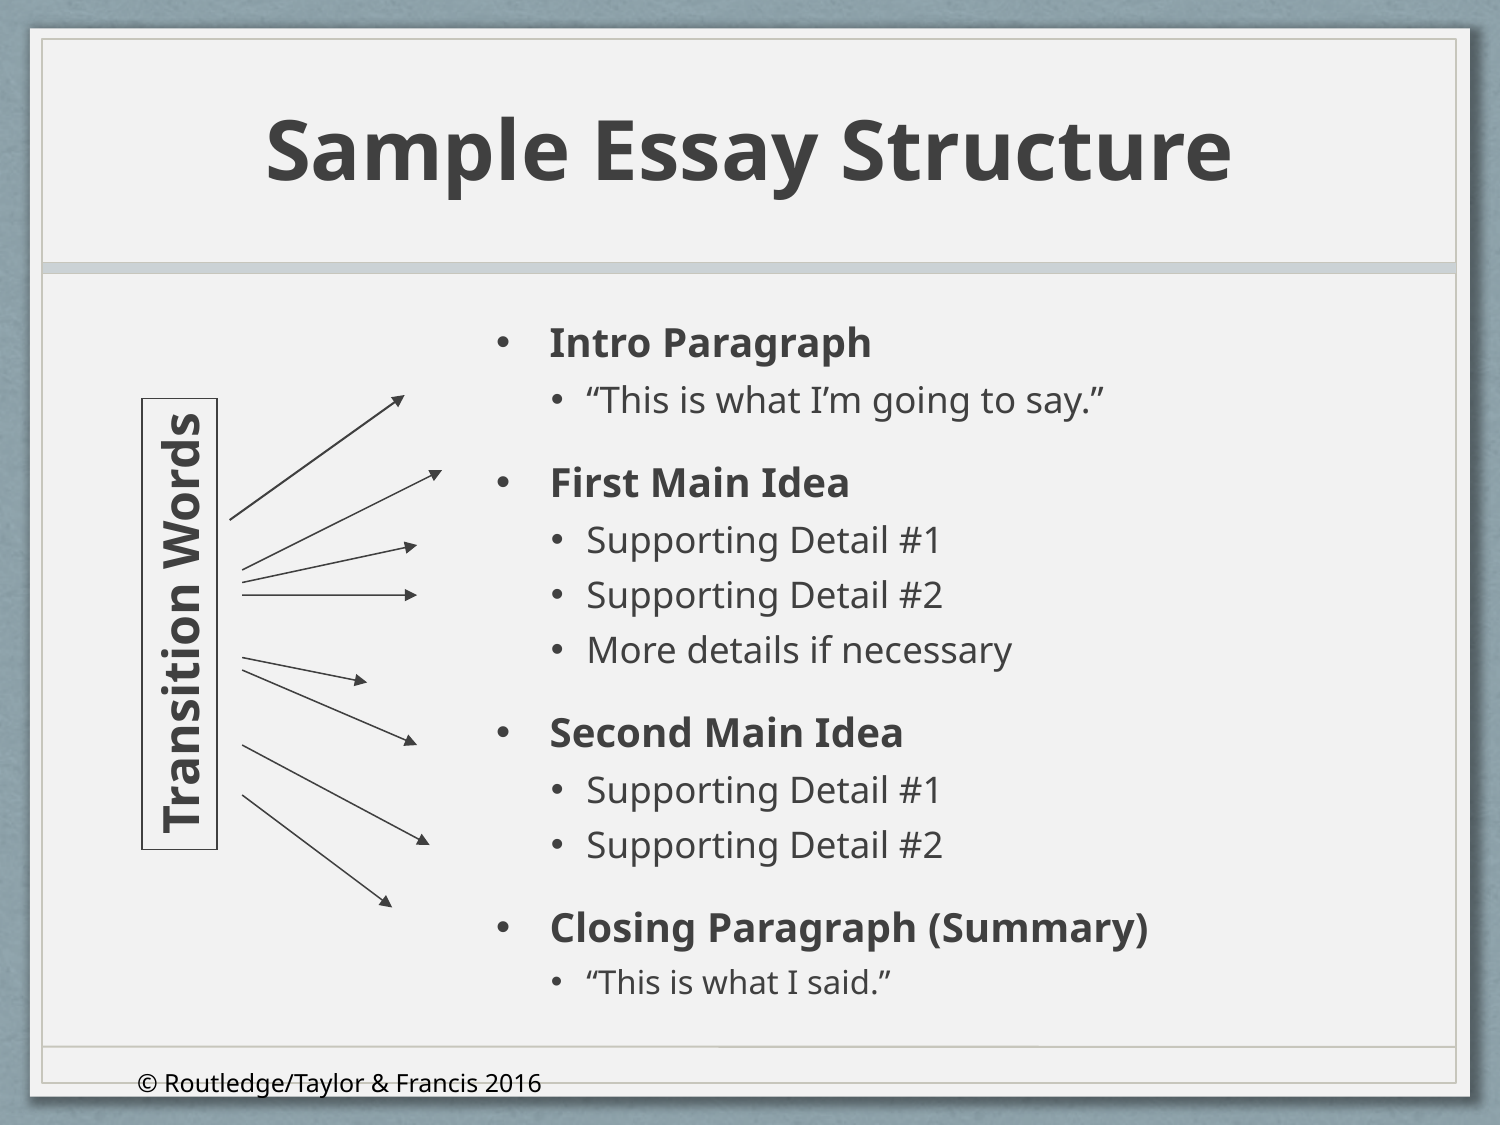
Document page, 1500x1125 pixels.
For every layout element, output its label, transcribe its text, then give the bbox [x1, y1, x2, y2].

list Intro Paragraph “This is what I’m going to say.” First Main Idea Supporting Detail #1 Supporting Detail #2 More details if necessary Second Main Idea Supporting Detail #1 Supporting Detail #2 Closing Paragraph (Summary) “This is what I said.” [480, 309, 1394, 1011]
footer © Routledge/Taylor & Francis 2016 [34, 1052, 558, 1113]
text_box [141, 394, 443, 908]
title Sample Essay Structure [74, 53, 1426, 241]
